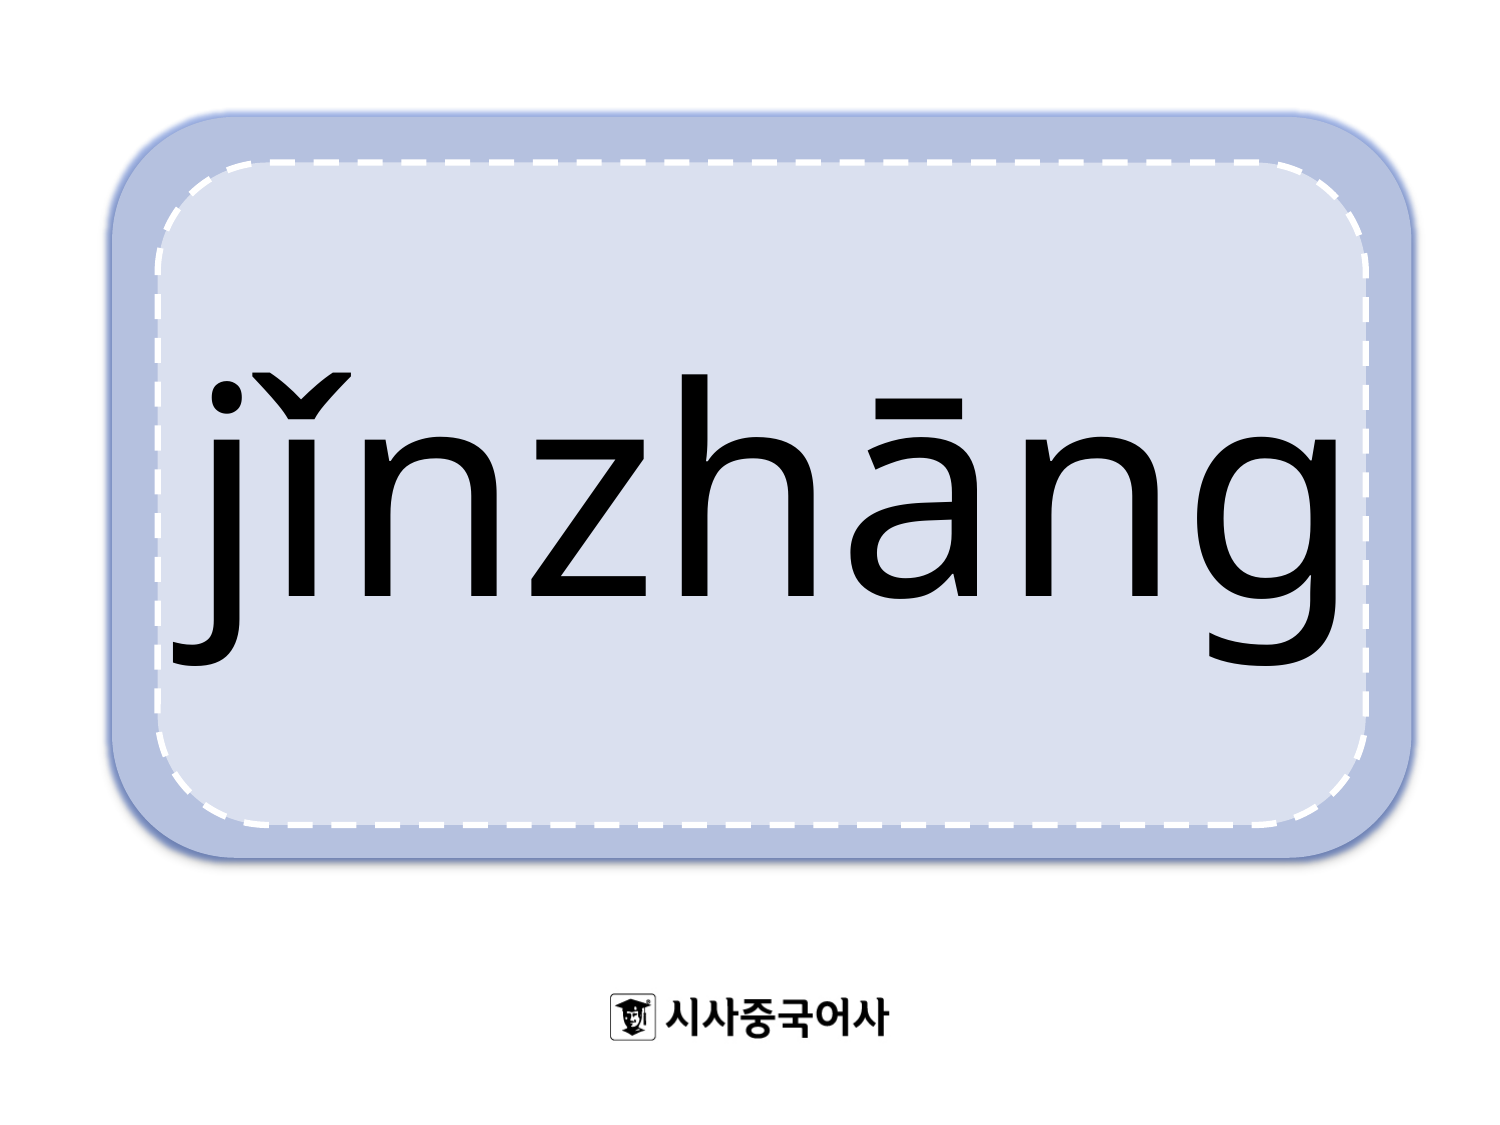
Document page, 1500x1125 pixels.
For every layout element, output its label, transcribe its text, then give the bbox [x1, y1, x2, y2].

picture [602, 987, 898, 1047]
text_box jǐnzhāng [171, 148, 1380, 811]
